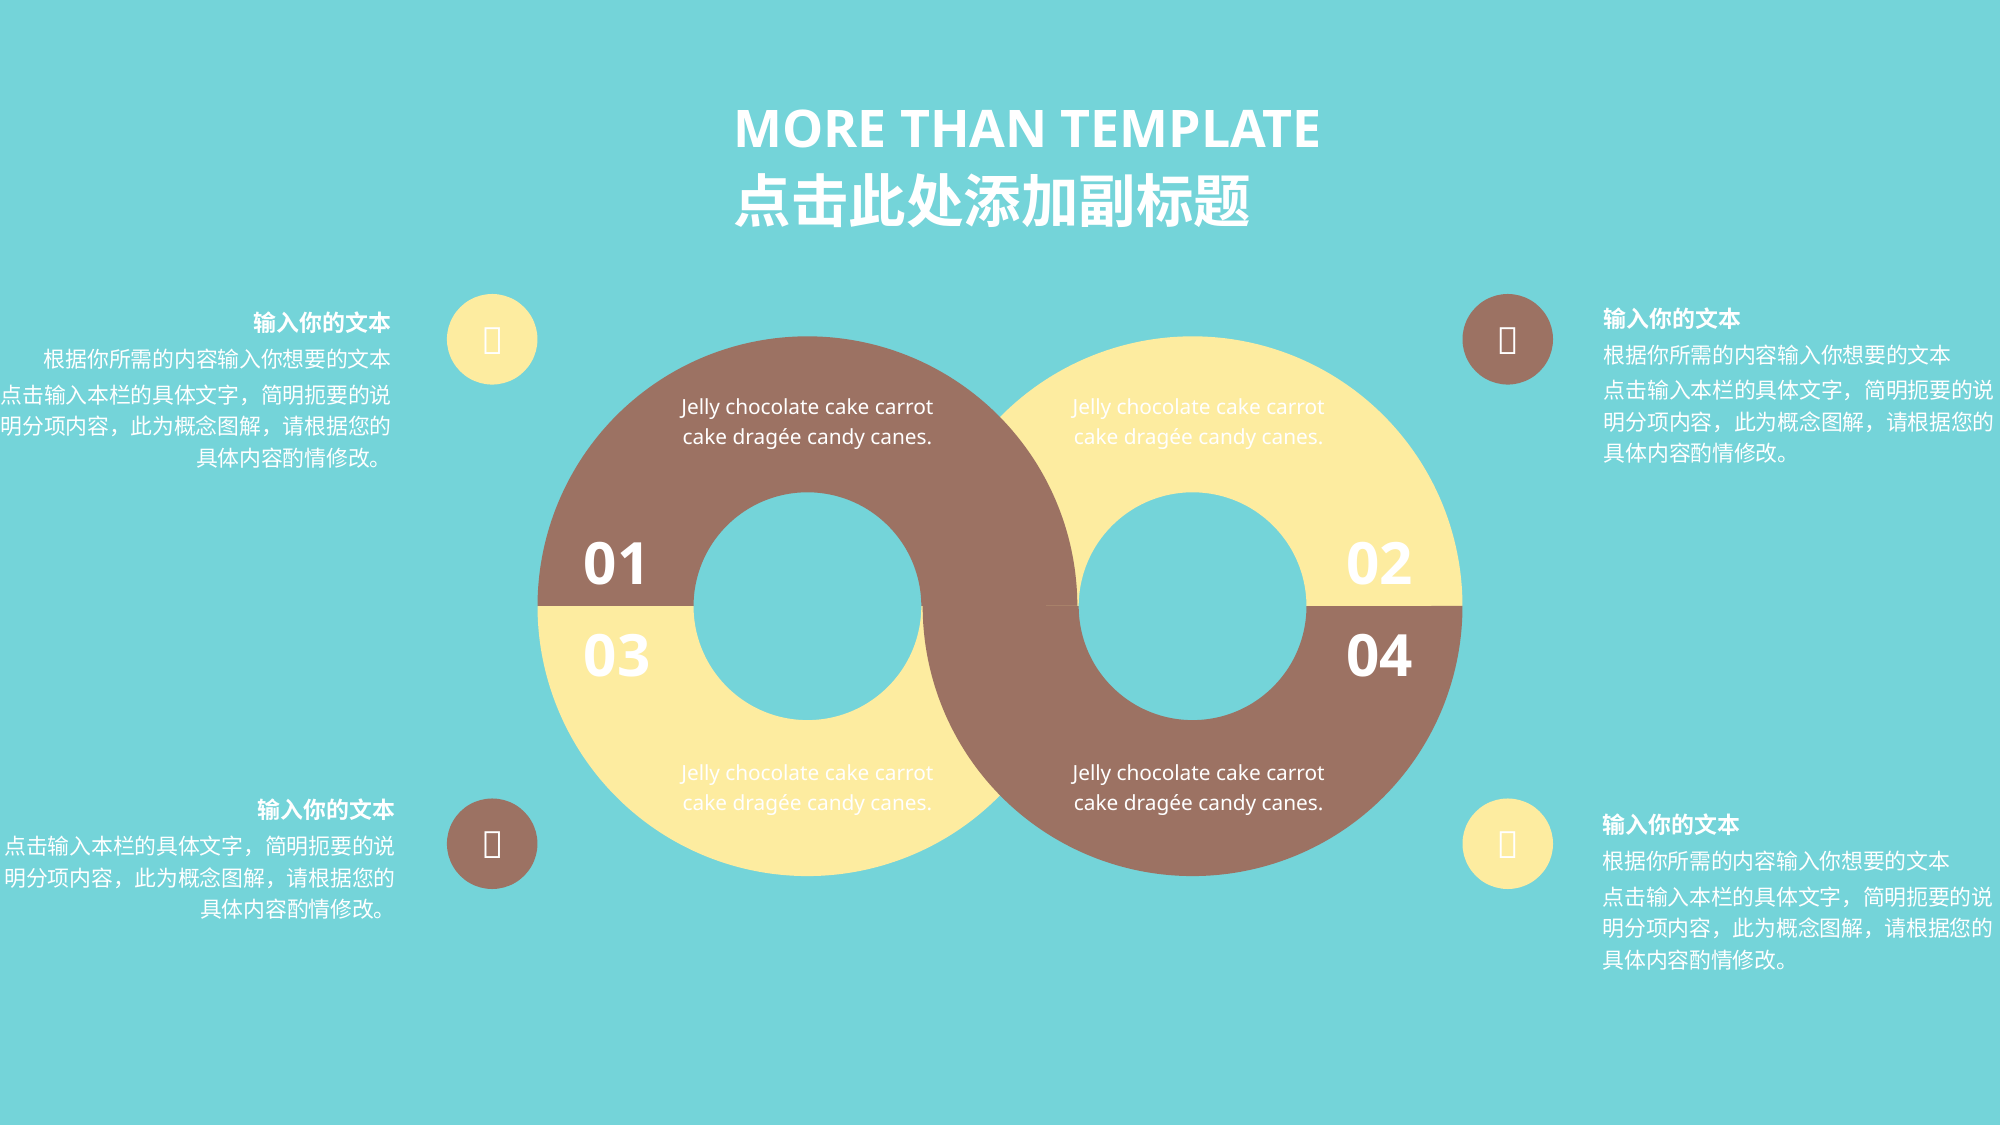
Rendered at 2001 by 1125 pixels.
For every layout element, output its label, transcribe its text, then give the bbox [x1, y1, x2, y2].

text_box [1000, 335, 1464, 605]
text_box  [445, 797, 539, 891]
text_box 输入你的文本 根据你所需的内容输入你想要的文本 点击输入本栏的具体文字，简明扼要的说明分项内容，此为概念图解，请根据您的具体内容酌情修改。 [1589, 798, 2000, 980]
text_box [536, 335, 1079, 605]
text_box  [445, 292, 539, 386]
text_box Jelly chocolate cake carrot cake dragée candy canes. [675, 754, 940, 826]
text_box  [1461, 292, 1555, 386]
text_box Jelly chocolate cake carrot cake dragée candy canes. [675, 388, 940, 461]
text_box Jelly chocolate cake carrot cake dragée candy canes. [1067, 388, 1331, 461]
text_box 输入你的文本 根据你所需的内容输入你想要的文本 点击输入本栏的具体文字，简明扼要的说明分项内容，此为概念图解，请根据您的具体内容酌情修改。 [1590, 292, 2000, 473]
text_box [536, 605, 1000, 878]
text_box  [1461, 797, 1555, 891]
text_box [921, 604, 1464, 878]
text_box 03 [569, 610, 666, 696]
text_box MORE THAN TEMPLATE 点击此处添加副标题 [718, 82, 1380, 241]
text_box 02 [1331, 518, 1428, 604]
text_box Jelly chocolate cake carrot cake dragée candy canes. [1067, 754, 1331, 826]
text_box 输入你的文本 根据你所需的内容输入你想要的文本 点击输入本栏的具体文字，简明扼要的说明分项内容，此为概念图解，请根据您的具体内容酌情修改。 [0, 296, 406, 478]
text_box 输入你的文本 点击输入本栏的具体文字，简明扼要的说明分项内容，此为概念图解，请根据您的具体内容酌情修改。 [0, 783, 410, 929]
text_box 04 [1331, 610, 1428, 696]
text_box 01 [569, 518, 666, 604]
